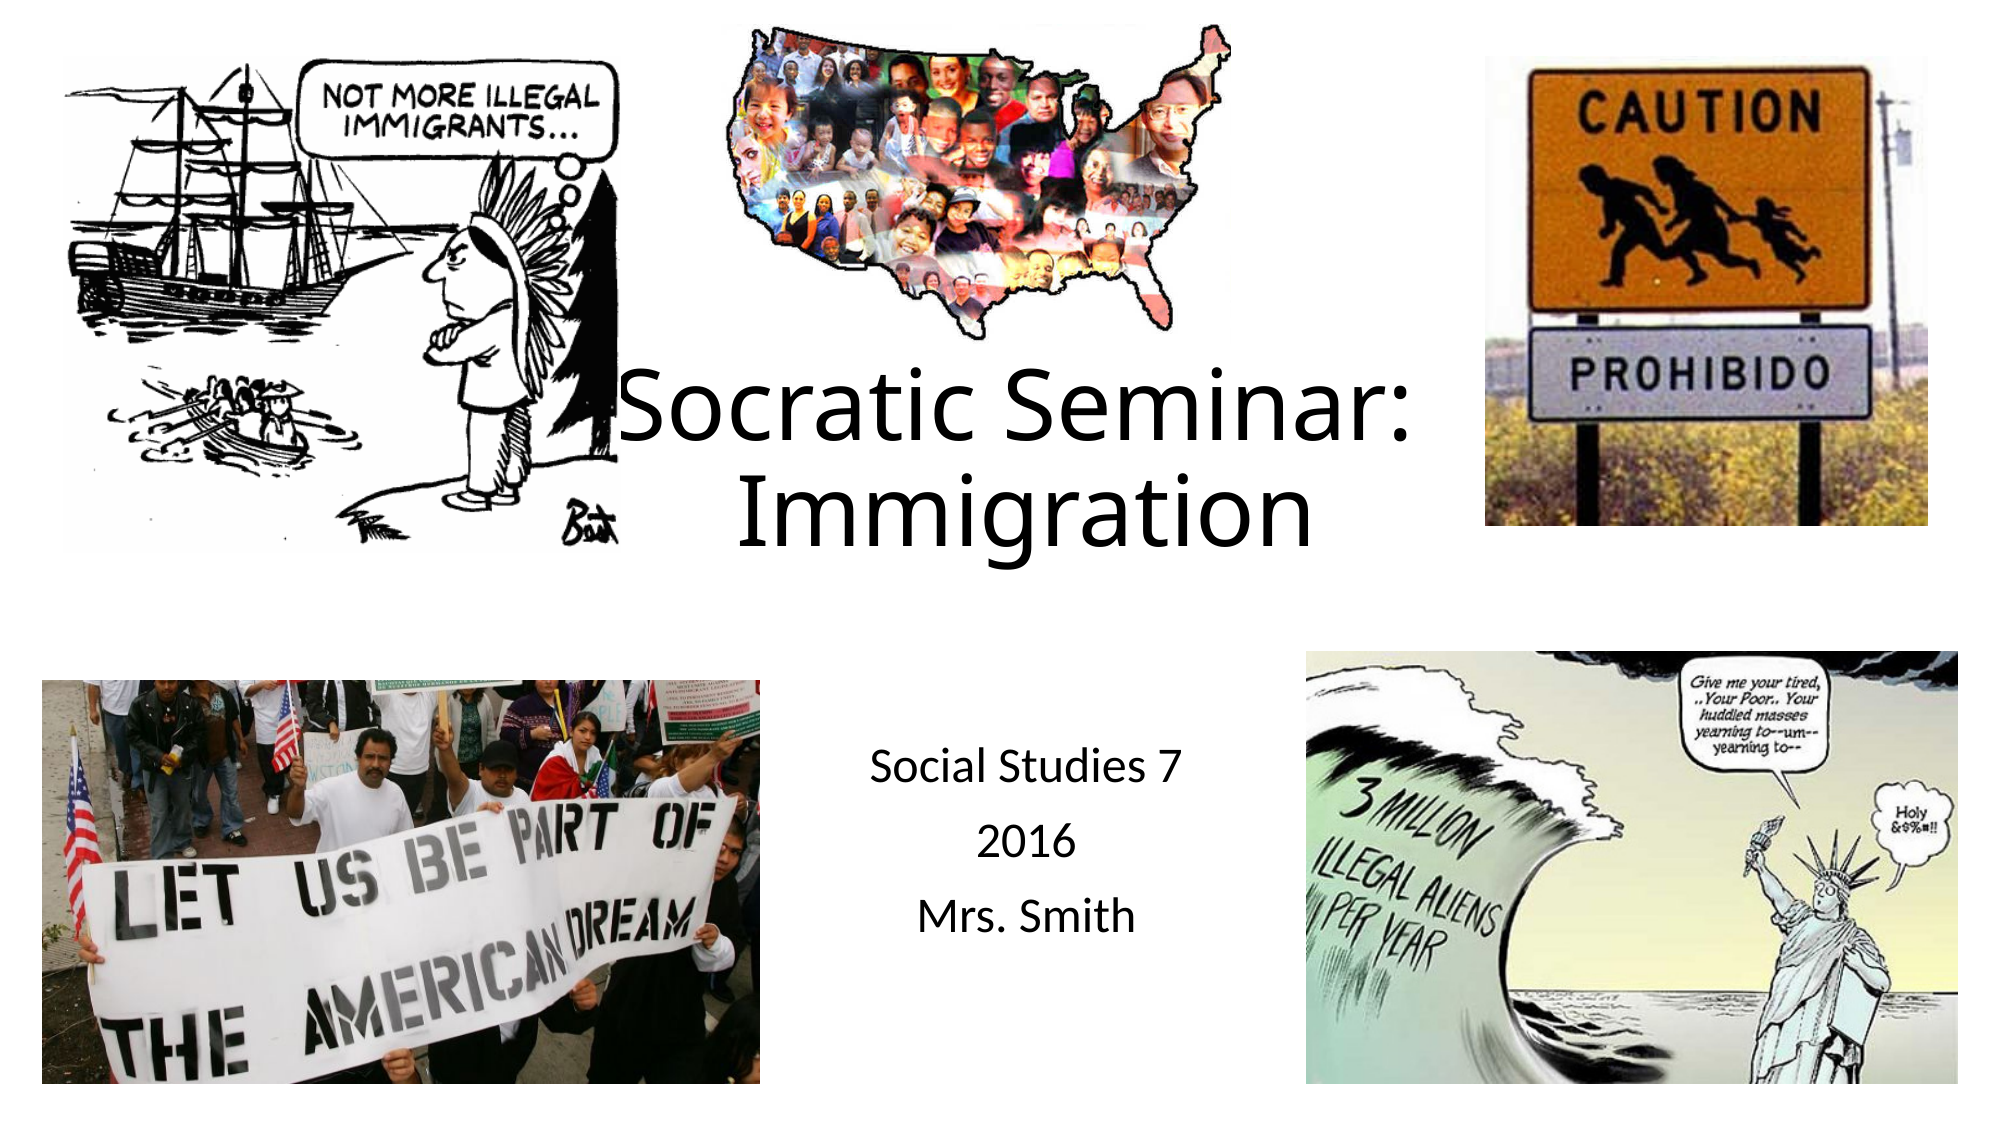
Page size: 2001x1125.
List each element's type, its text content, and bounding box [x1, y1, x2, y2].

picture [42, 680, 760, 1084]
picture [1306, 651, 1958, 1084]
picture [1485, 56, 1928, 526]
picture [63, 56, 621, 553]
picture [721, 24, 1231, 344]
subtitle Social Studies 7 2016 Mrs. Smith [760, 731, 1306, 1004]
title Socratic Seminar: Immigration [593, 343, 1459, 576]
